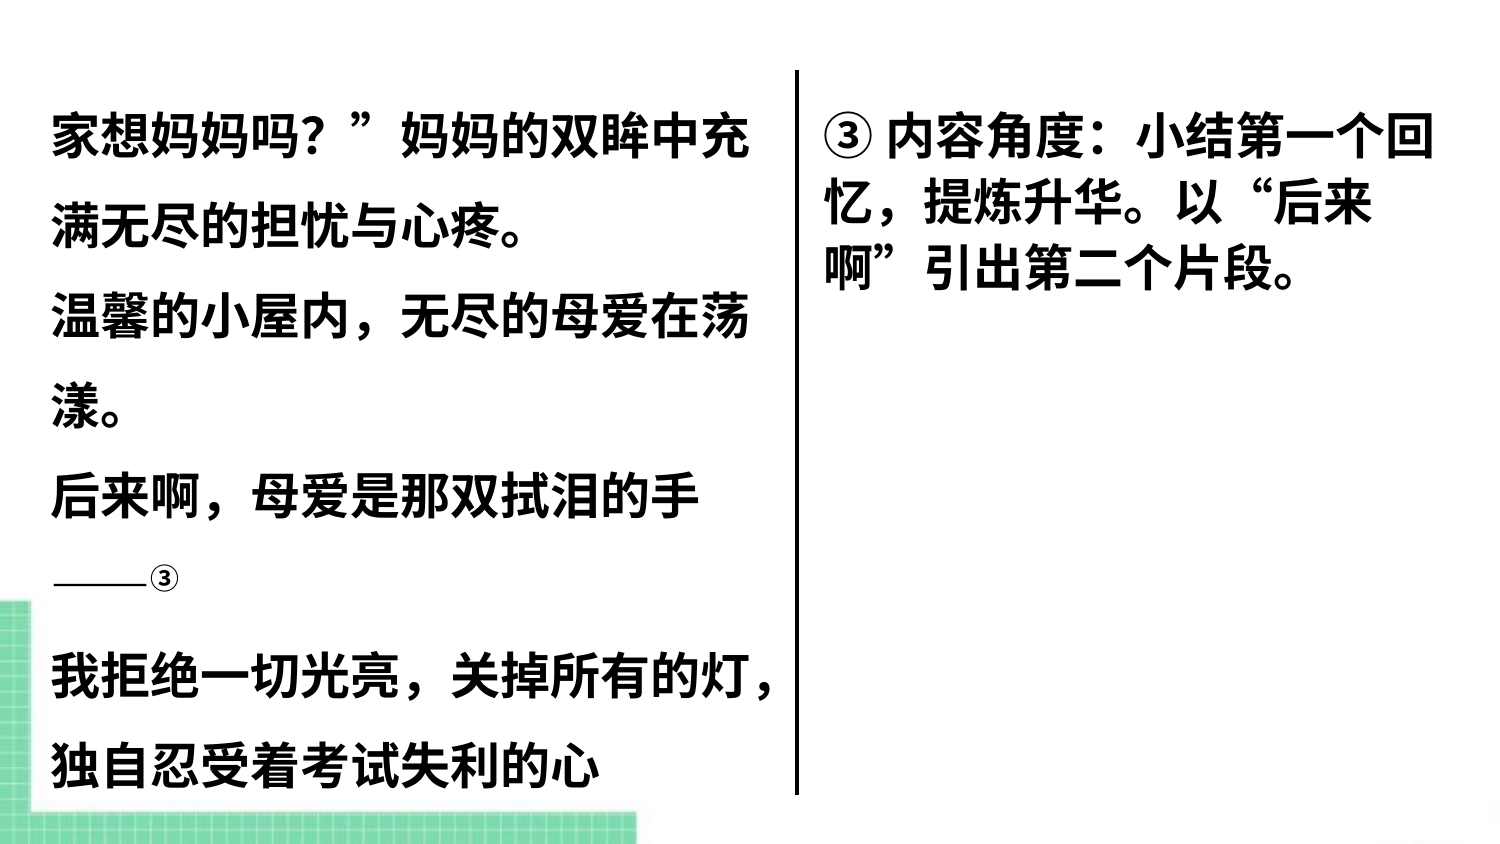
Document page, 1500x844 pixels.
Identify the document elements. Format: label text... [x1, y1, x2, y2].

picture [0, 0, 1500, 844]
text_box 家想妈妈吗？”妈妈的双眸中充满无尽的担忧与心疼。 温馨的小屋内，无尽的母爱在荡漾。 后来啊，母爱是那双拭泪的手——③ 我拒绝一切光亮，关掉所有的灯，独自忍受着考试失利的心 [35, 67, 786, 803]
text_box ③内容角度：小结第一个回忆，提炼升华。以“后来啊”引出第二个片段。 [809, 90, 1464, 304]
